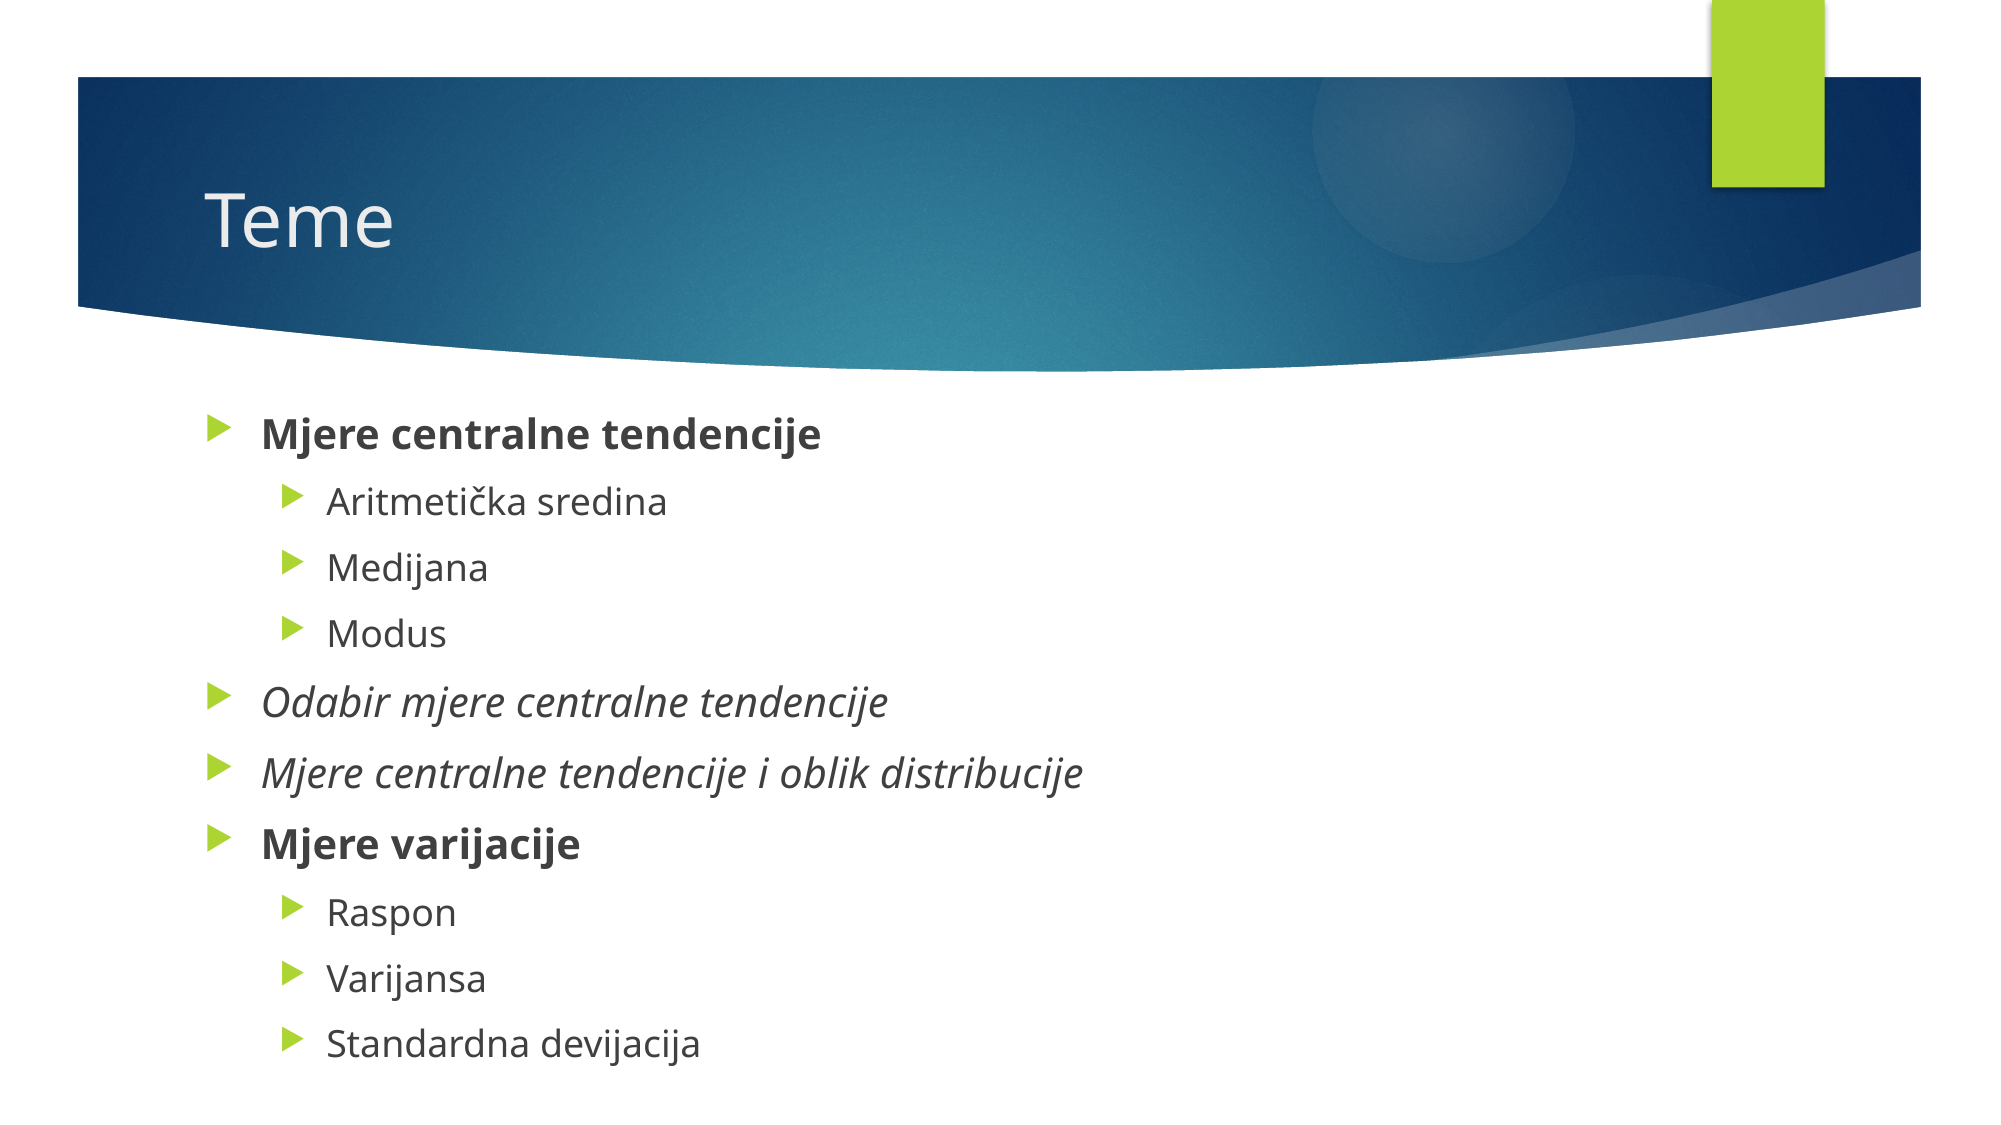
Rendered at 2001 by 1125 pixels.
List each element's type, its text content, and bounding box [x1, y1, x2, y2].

list Mjere centralne tendencije Aritmetička sredina Medijana Modus Odabir mjere centralne tendencije Mjere centralne tendencije i oblik distribucije Mjere varijacije Raspon Varijansa Standardna devijacija [189, 399, 1665, 1125]
title Teme [189, 159, 1627, 276]
